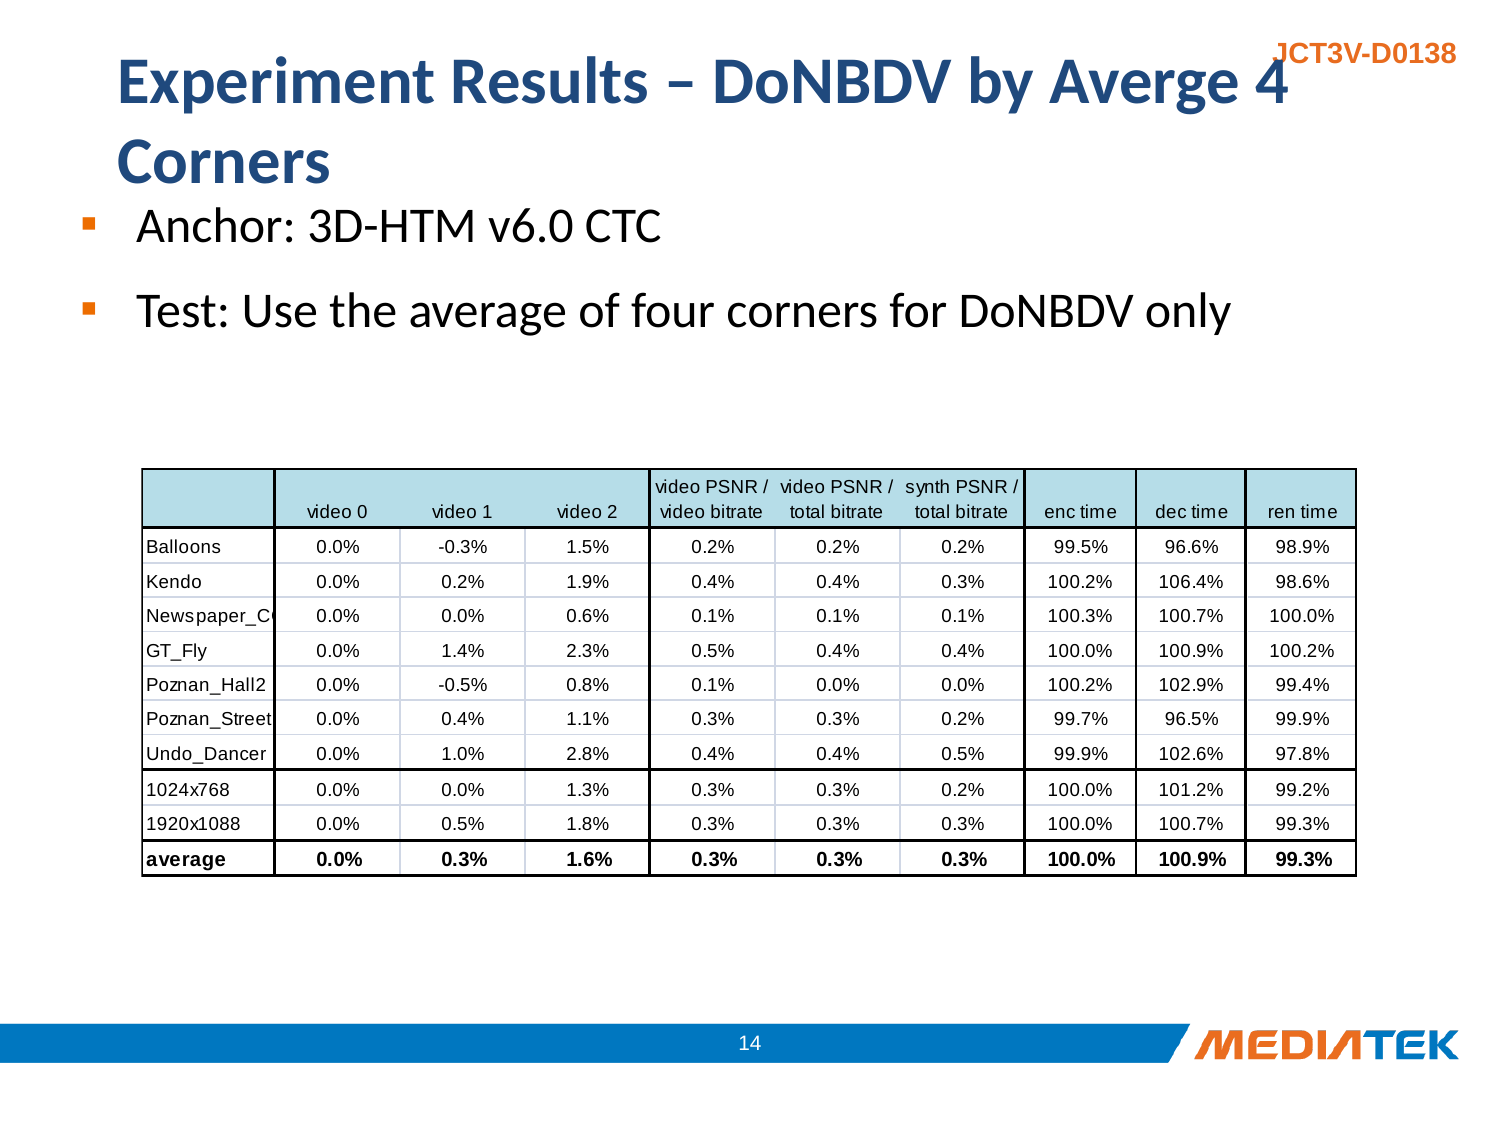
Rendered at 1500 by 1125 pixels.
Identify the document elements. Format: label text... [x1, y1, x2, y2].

picture [789, 1023, 1459, 1063]
picture [141, 467, 1359, 878]
title Experiment Results – DoNBDV by Averge 4 Corners [101, 62, 1425, 172]
slide_number 13 [711, 1022, 789, 1090]
list Anchor: 3D-HTM v6.0 CTC Test: Use the average of four corners for DoNBDV only [64, 184, 1387, 935]
picture [0, 1023, 711, 1063]
